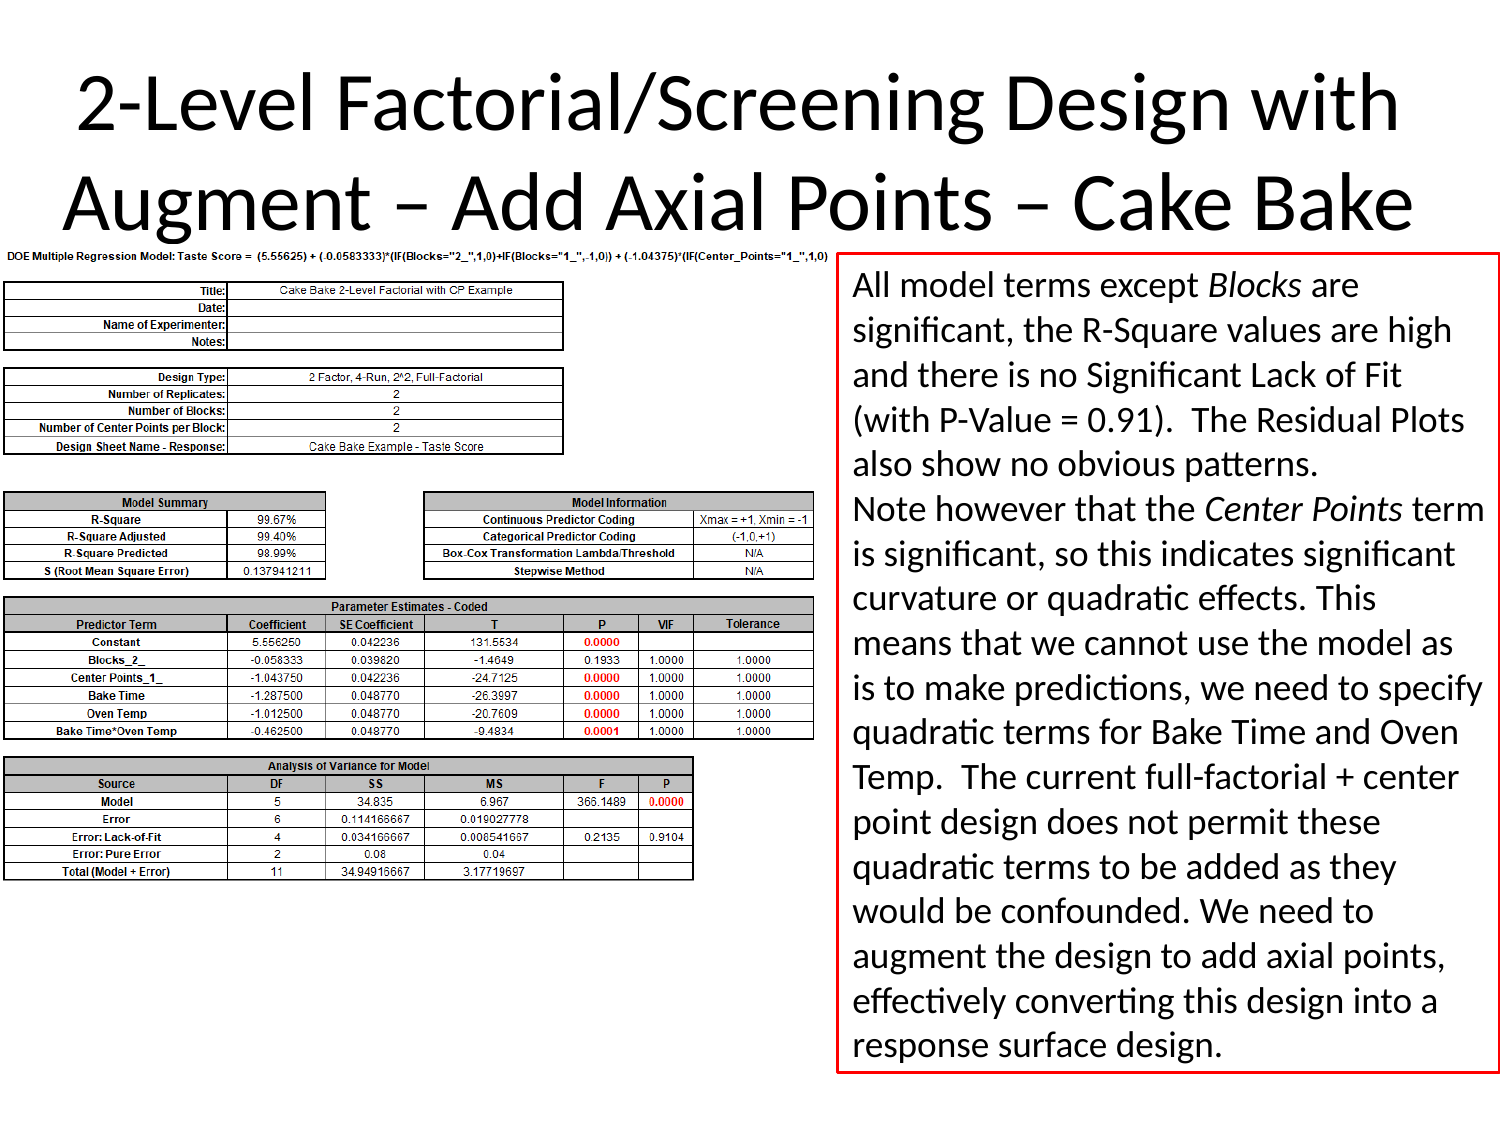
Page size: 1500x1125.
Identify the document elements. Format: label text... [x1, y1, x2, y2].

title 2-Level Factorial/Screening Design with Augment – Add Axial Points – Cake Bake [0, 39, 1500, 153]
text_box All model terms except Blocks are significant, the R-Square values are high and there is no Significant Lack of Fit (with P-Value = 0.91). The Residual Plots also show no obvious patterns. Note however that the Center Points term is significant, so this indicates significant curvature or quadratic effects. This means that we cannot use the model as is to make predictions, we need to specify quadratic terms for Bake Time and Oven Temp. The current full-factorial + center point design does not permit these quadratic terms to be added as they would be confounded. We need to augment the design to add axial points, effectively converting this design into a response surface design. [837, 253, 1500, 1073]
picture [0, 244, 828, 881]
